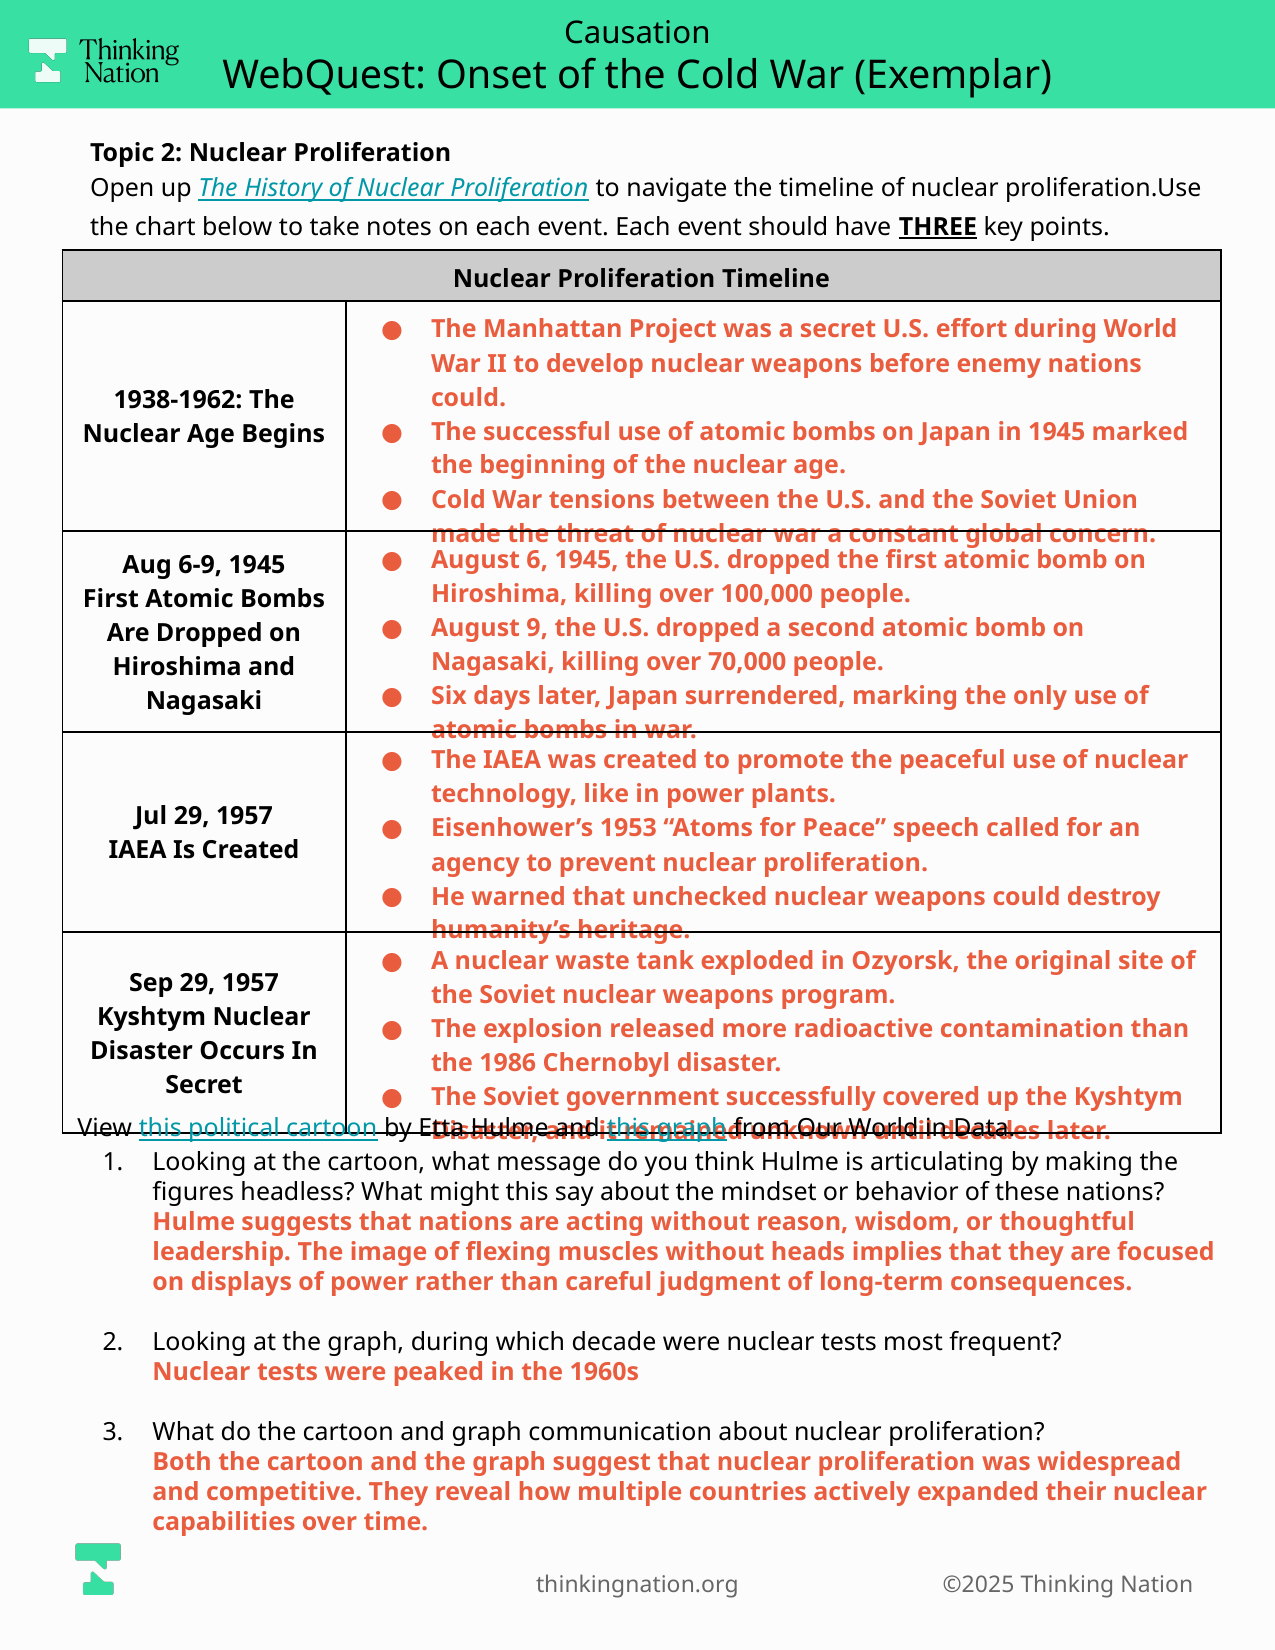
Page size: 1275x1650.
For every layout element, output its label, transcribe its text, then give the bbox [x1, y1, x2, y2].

picture [62, 1533, 134, 1605]
text_box Topic 2: Nuclear Proliferation Open up The History of Nuclear Proliferation to navigate the timeline of nuclear proliferation.Use the chart below to take notes on each event. Each event should have THREE key points. [74, 121, 1246, 256]
table_cell Sep 29, 1957 Kyshtym Nuclear Disaster Occurs In Secret [63, 933, 345, 1096]
text_box Causation WebQuest: Onset of the Cold War (Exemplar) [0, 0, 1275, 109]
text_box View this political cartoon by Etta Hulme and this graph from Our World in Data. Looking at the cartoon, what message do you think Hulme is articulating by making the figures headless? What might this say about the mindset or behavior of these nations? Hulme suggests that nations are acting without reason, wisdom, or thoughtful leadership. The image of flexing muscles without heads implies that they are focused on displays of power rather than careful judgment of long-term consequences. Looking at the graph, during which decade were nuclear tests most frequent? Nuclear tests were peaked in the 1960s What do the cartoon and graph communication about nuclear proliferation? Both the cartoon and the graph suggest that nuclear proliferation was widespread and competitive. They reveal how multiple countries actively expanded their nuclear capabilities over time. [62, 1096, 1246, 1551]
table_header Nuclear Proliferation Timeline [63, 251, 1220, 300]
table_cell The Manhattan Project was a secret U.S. effort during World War II to develop nuclear weapons before enemy nations could. The successful use of atomic bombs on Japan in 1945 marked the beginning of the nuclear age. Cold War tensions between the U.S. and the Soviet Union made the threat of nuclear war a constant global concern. [347, 302, 1220, 530]
table_cell The IAEA was created to promote the peaceful use of nuclear technology, like in power plants. Eisenhower’s 1953 “Atoms for Peace” speech called for an agency to prevent nuclear proliferation. He warned that unchecked nuclear weapons could destroy humanity’s heritage. [347, 733, 1220, 931]
text_box thinkingnation.org [486, 1553, 789, 1605]
table_cell August 6, 1945, the U.S. dropped the first atomic bomb on Hiroshima, killing over 100,000 people. August 9, the U.S. dropped a second atomic bomb on Nagasaki, killing over 70,000 people. Six days later, Japan surrendered, marking the only use of atomic bombs in war. [347, 532, 1220, 731]
picture [12, 24, 184, 96]
text_box ©2025 Thinking Nation [907, 1553, 1210, 1605]
table_cell Aug 6-9, 1945 First Atomic Bombs Are Dropped on Hiroshima and Nagasaki [63, 532, 345, 731]
table_cell A nuclear waste tank exploded in Ozyorsk, the original site of the Soviet nuclear weapons program. The explosion released more radioactive contamination than the 1986 Chernobyl disaster. The Soviet government successfully covered up the Kyshtym Disaster, and it remained unknown until decades later. [347, 933, 1220, 1096]
table_cell 1938-1962: The Nuclear Age Begins [63, 302, 345, 530]
table_cell Jul 29, 1957 IAEA Is Created [63, 733, 345, 931]
